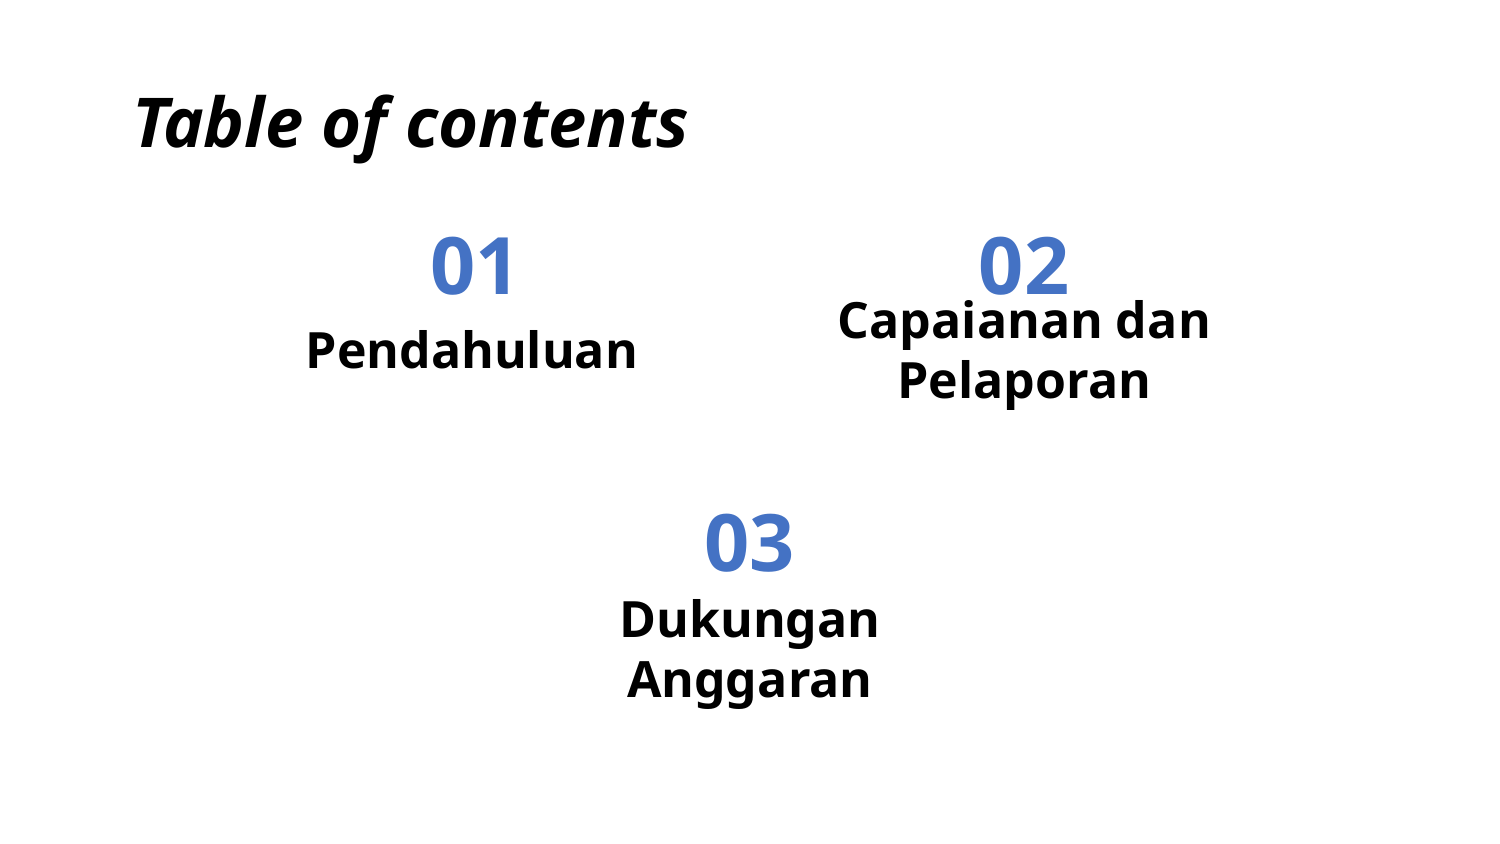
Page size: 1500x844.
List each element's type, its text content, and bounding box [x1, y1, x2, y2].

subtitle Dukungan Anggaran [546, 618, 954, 678]
title 01 [390, 213, 561, 324]
title 03 [664, 491, 836, 601]
title 02 [939, 213, 1110, 324]
subtitle Capaianan dan Pelaporan [820, 318, 1229, 378]
title Table of contents [116, 72, 705, 167]
subtitle Pendahuluan [267, 297, 676, 399]
